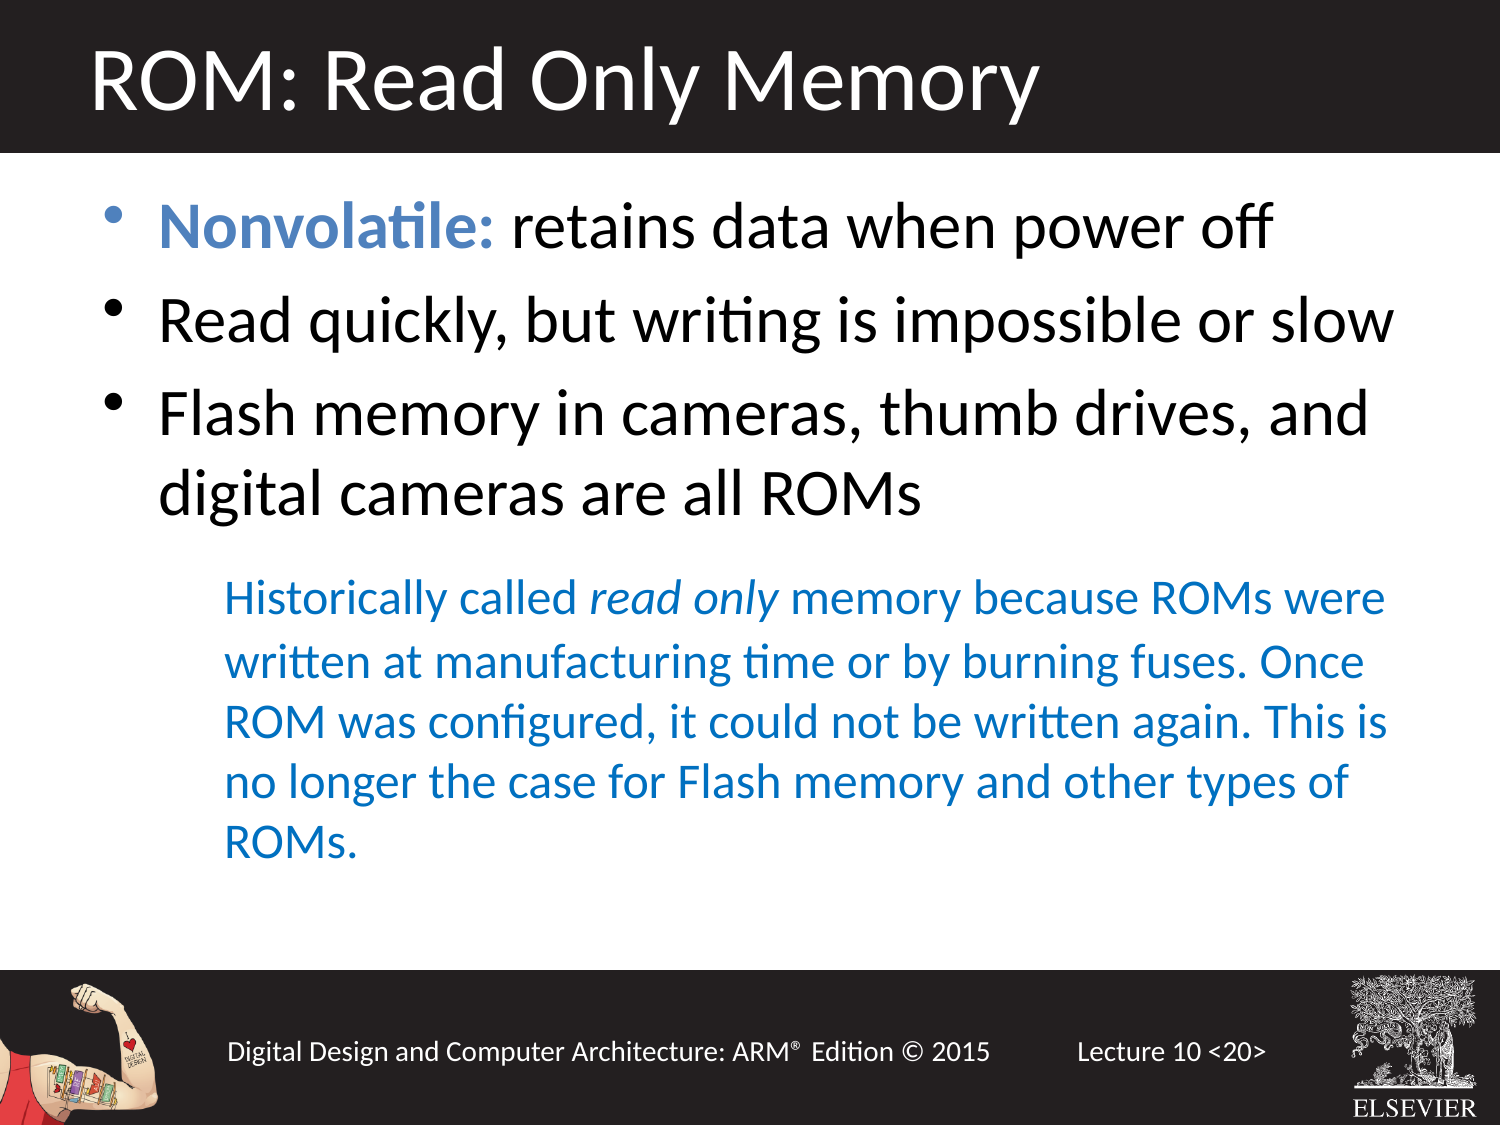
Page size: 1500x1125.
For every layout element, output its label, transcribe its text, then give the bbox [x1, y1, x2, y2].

text_box Nonvolatile: retains data when power off Read quickly, but writing is impossible or slow Flash memory in cameras, thumb drives, and digital cameras are all ROMs Historically called read only memory because ROMs were written at manufacturing time or by burning fuses. Once ROM was configured, it could not be written again. This is no longer the case for Flash memory and other types of ROMs. [87, 174, 1413, 1025]
picture [0, 979, 163, 1125]
text_box ROM: Read Only Memory [75, 11, 1375, 136]
picture [1350, 974, 1477, 1117]
